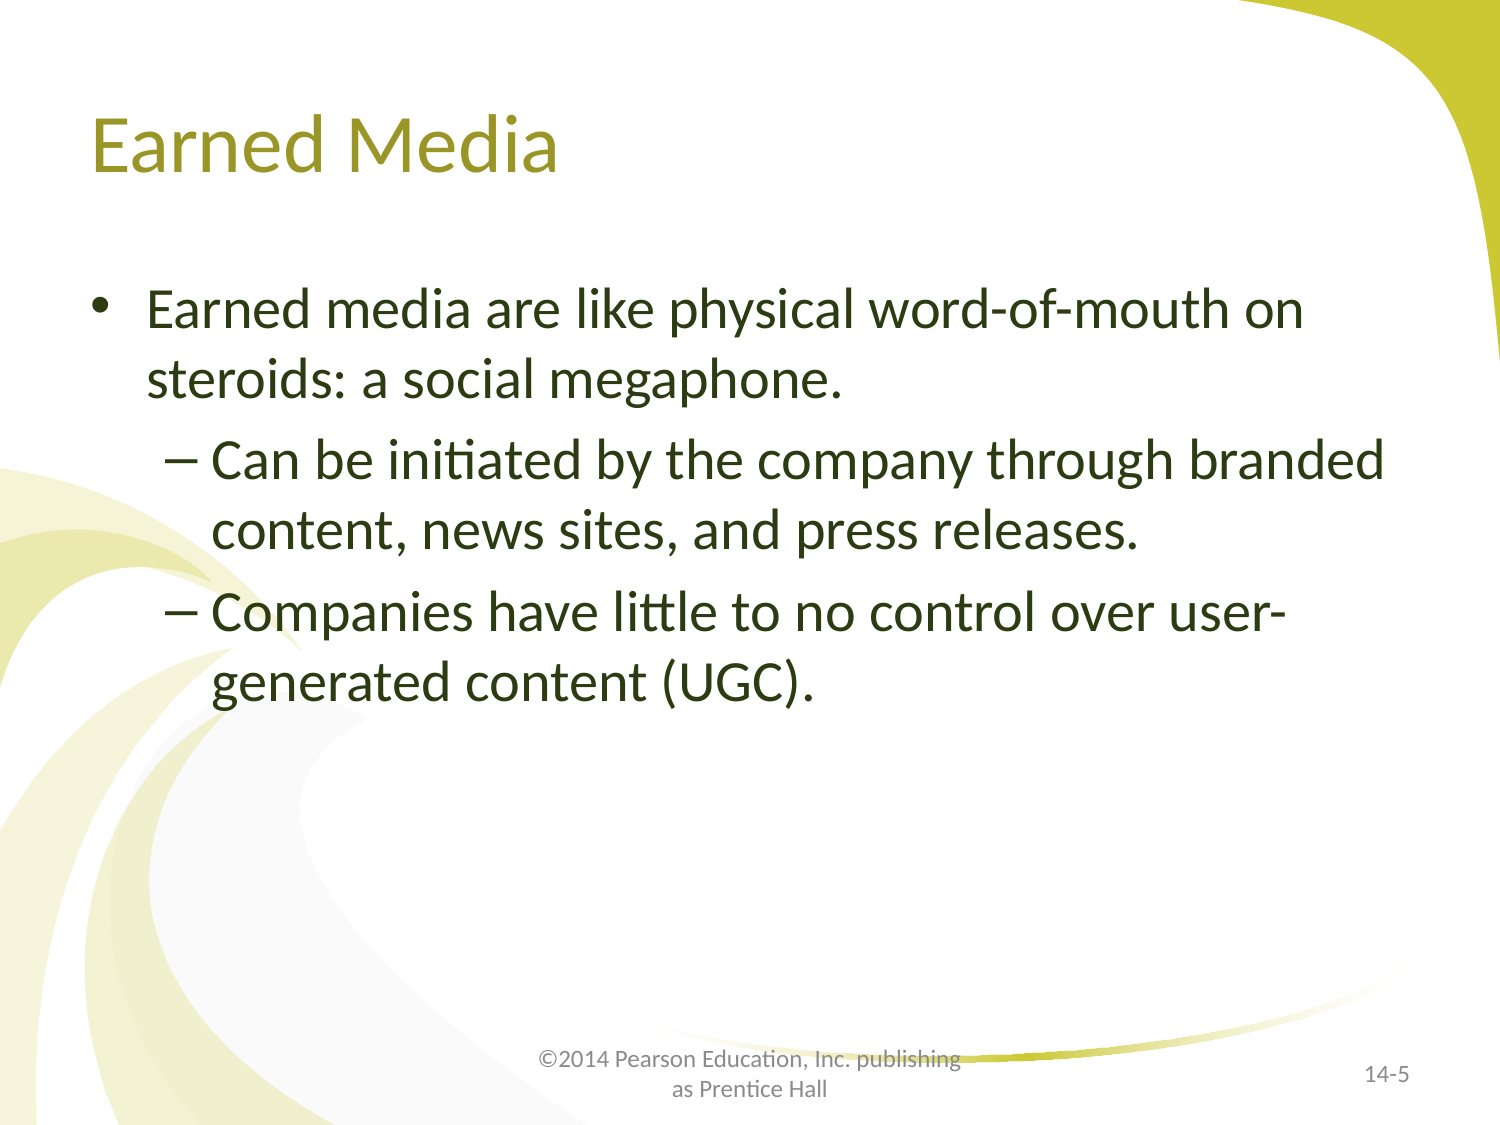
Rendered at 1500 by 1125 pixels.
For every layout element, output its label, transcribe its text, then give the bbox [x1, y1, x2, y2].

slide_number 14-5 [1074, 1042, 1425, 1103]
list Earned media are like physical word-of-mouth on steroids: a social megaphone. Can be initiated by the company through branded content, news sites, and press releases. Companies have little to no control over user-generated content (UGC). [75, 262, 1425, 1005]
footer ©2014 Pearson Education, Inc. publishing as Prentice Hall [512, 1042, 988, 1103]
title Earned Media [75, 45, 1425, 233]
